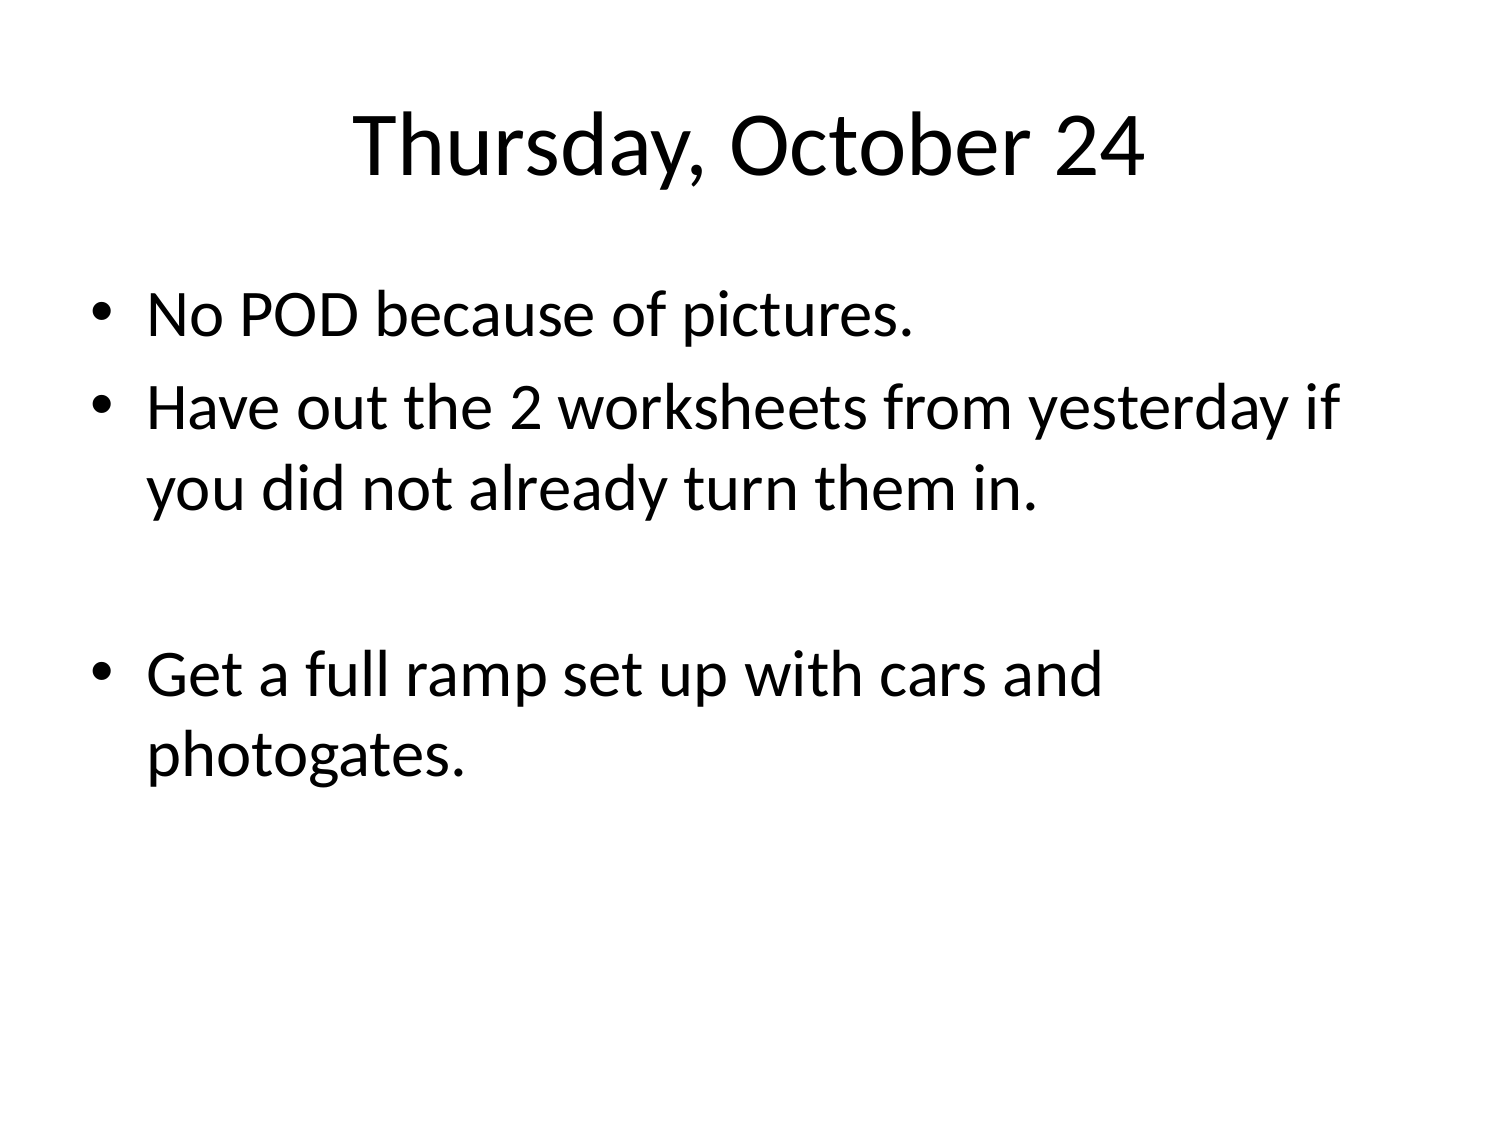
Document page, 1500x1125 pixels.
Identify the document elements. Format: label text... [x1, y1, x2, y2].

title Thursday, October 24 [75, 45, 1425, 233]
list No POD because of pictures. Have out the 2 worksheets from yesterday if you did not already turn them in. Get a full ramp set up with cars and photogates. [75, 262, 1425, 1005]
